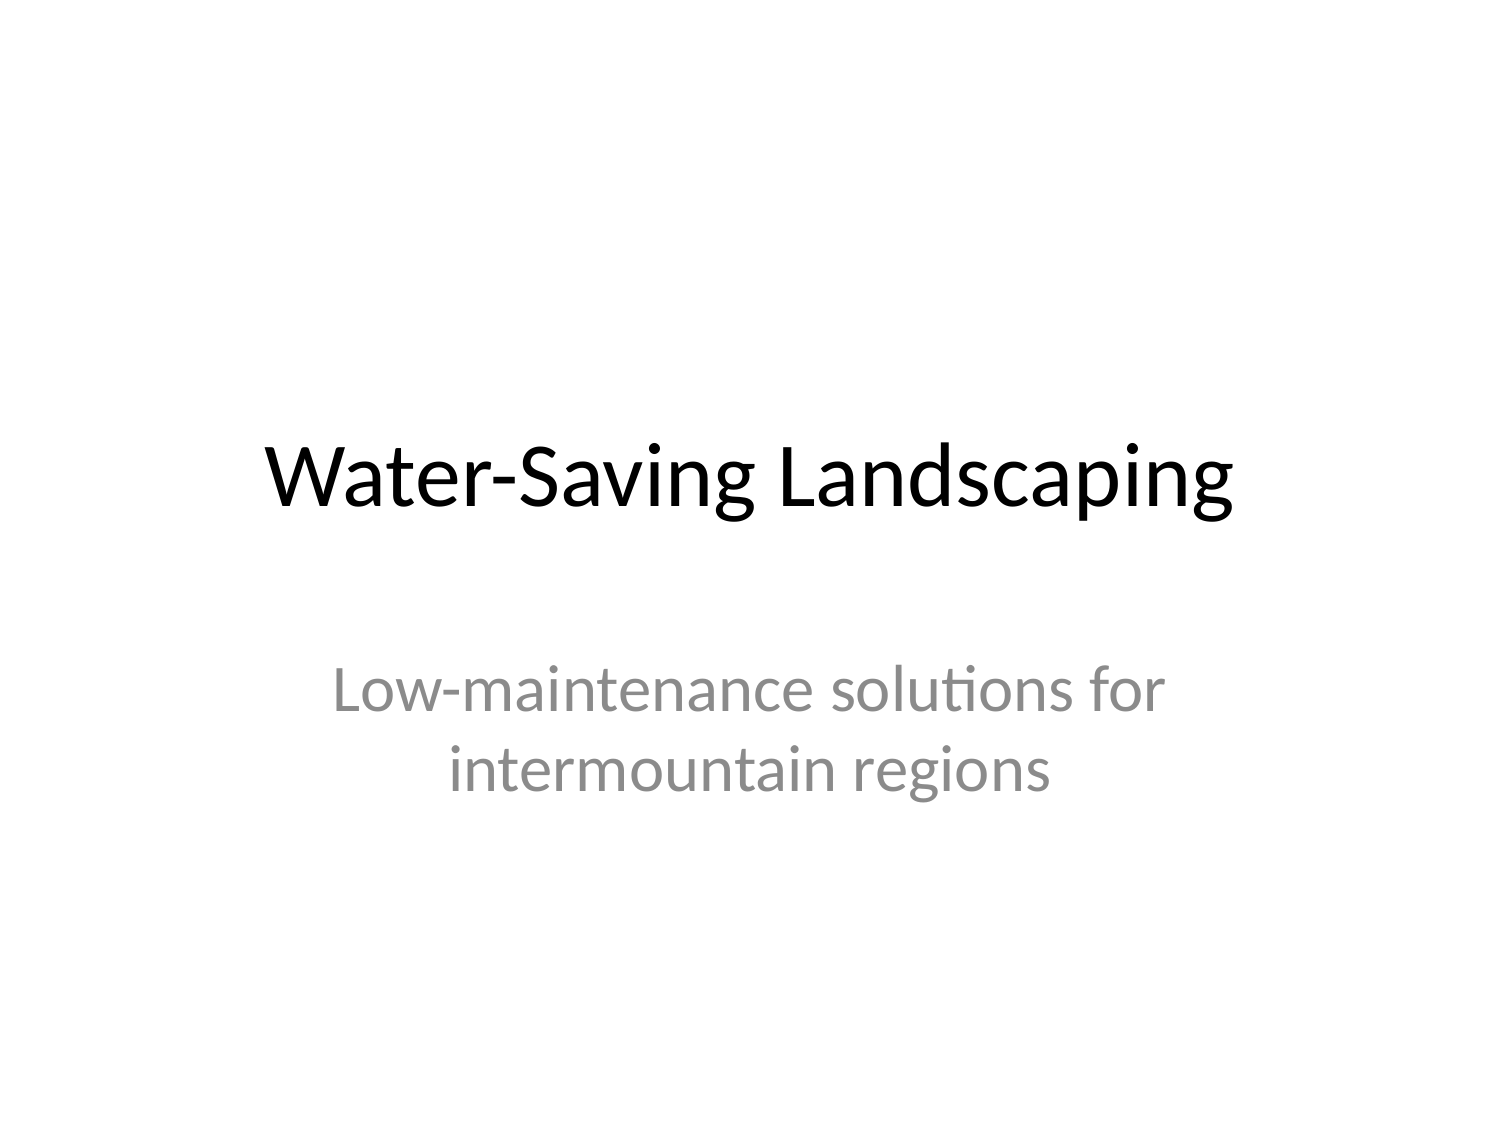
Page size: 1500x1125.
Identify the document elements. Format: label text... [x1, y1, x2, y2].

title Water-Saving Landscaping [112, 349, 1388, 591]
subtitle Low-maintenance solutions for intermountain regions [225, 637, 1275, 925]
